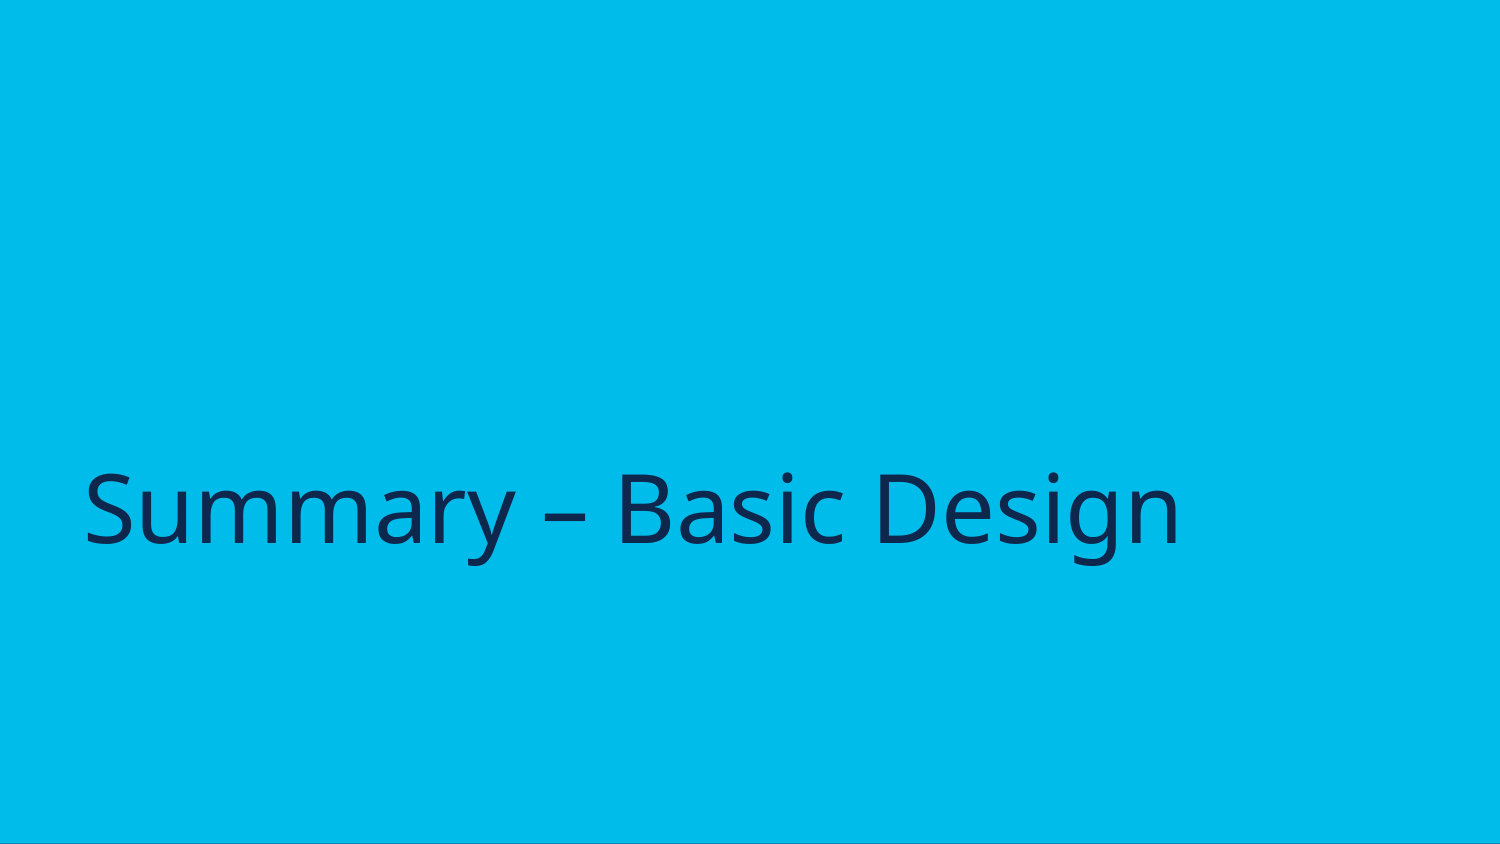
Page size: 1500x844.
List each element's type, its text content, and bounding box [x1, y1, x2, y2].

title Summary – Basic Design [68, 150, 1315, 572]
